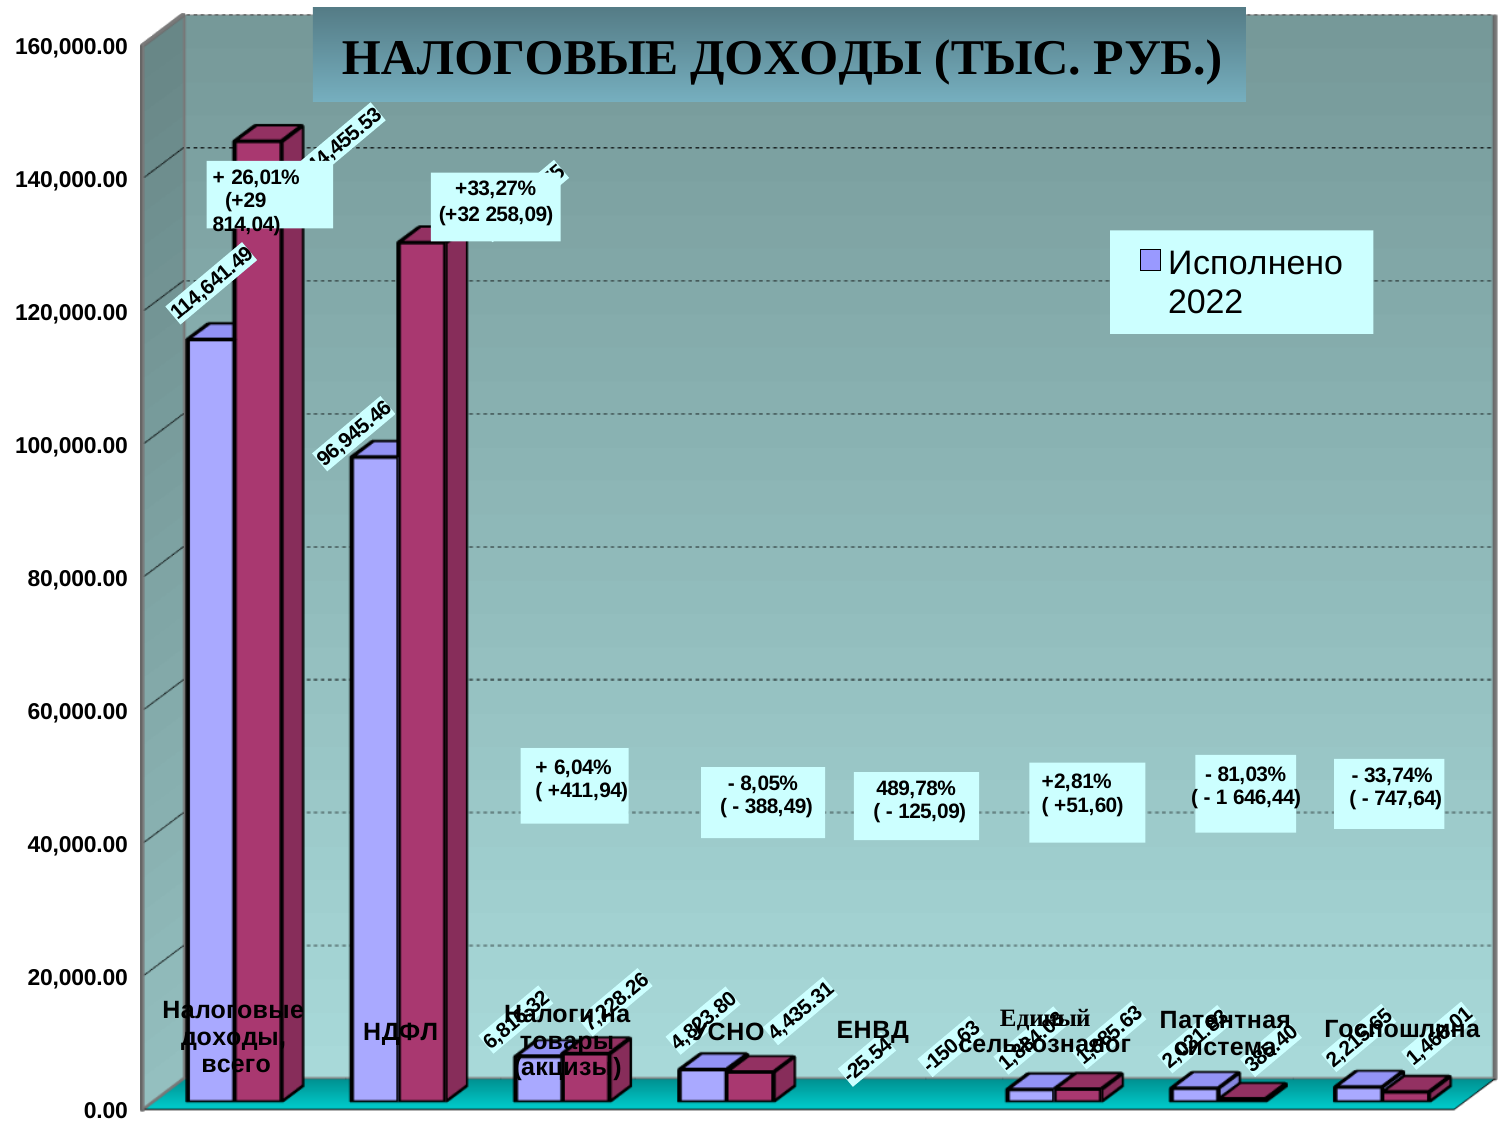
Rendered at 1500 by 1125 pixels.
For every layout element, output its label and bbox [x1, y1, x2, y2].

chart [0, 0, 1500, 1125]
